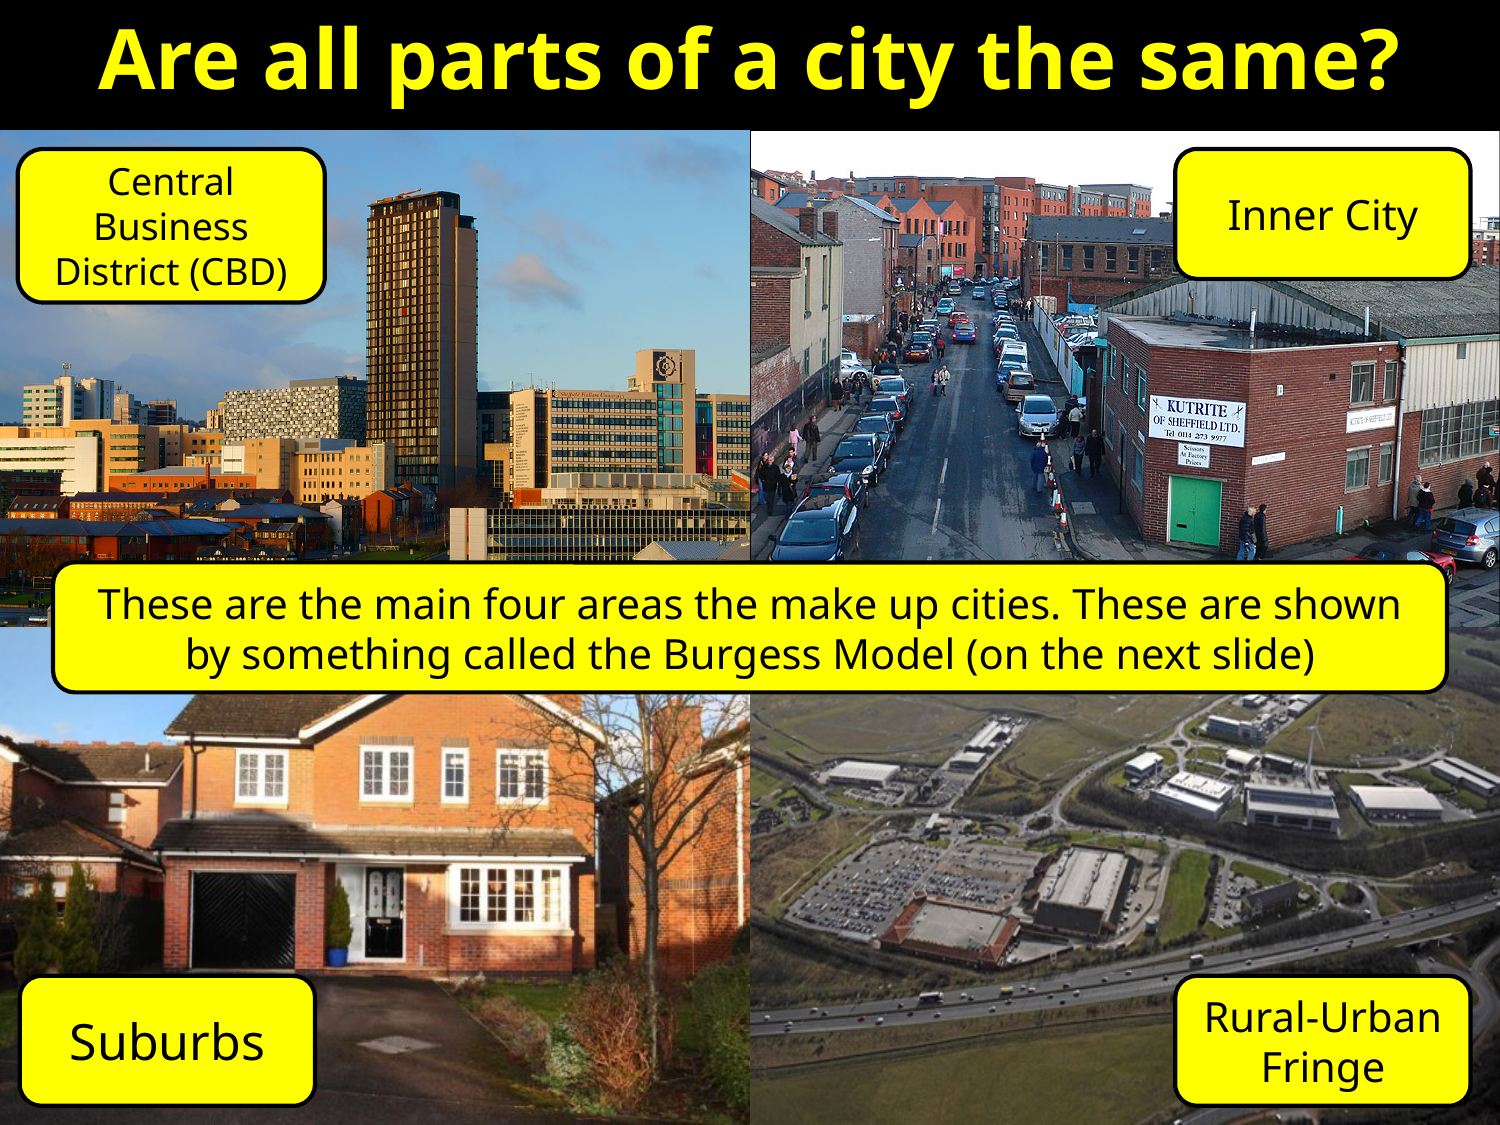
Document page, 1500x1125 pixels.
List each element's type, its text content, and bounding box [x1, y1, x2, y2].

picture [0, 130, 1500, 1125]
text_box Are all parts of a city the same? [0, 0, 1500, 114]
